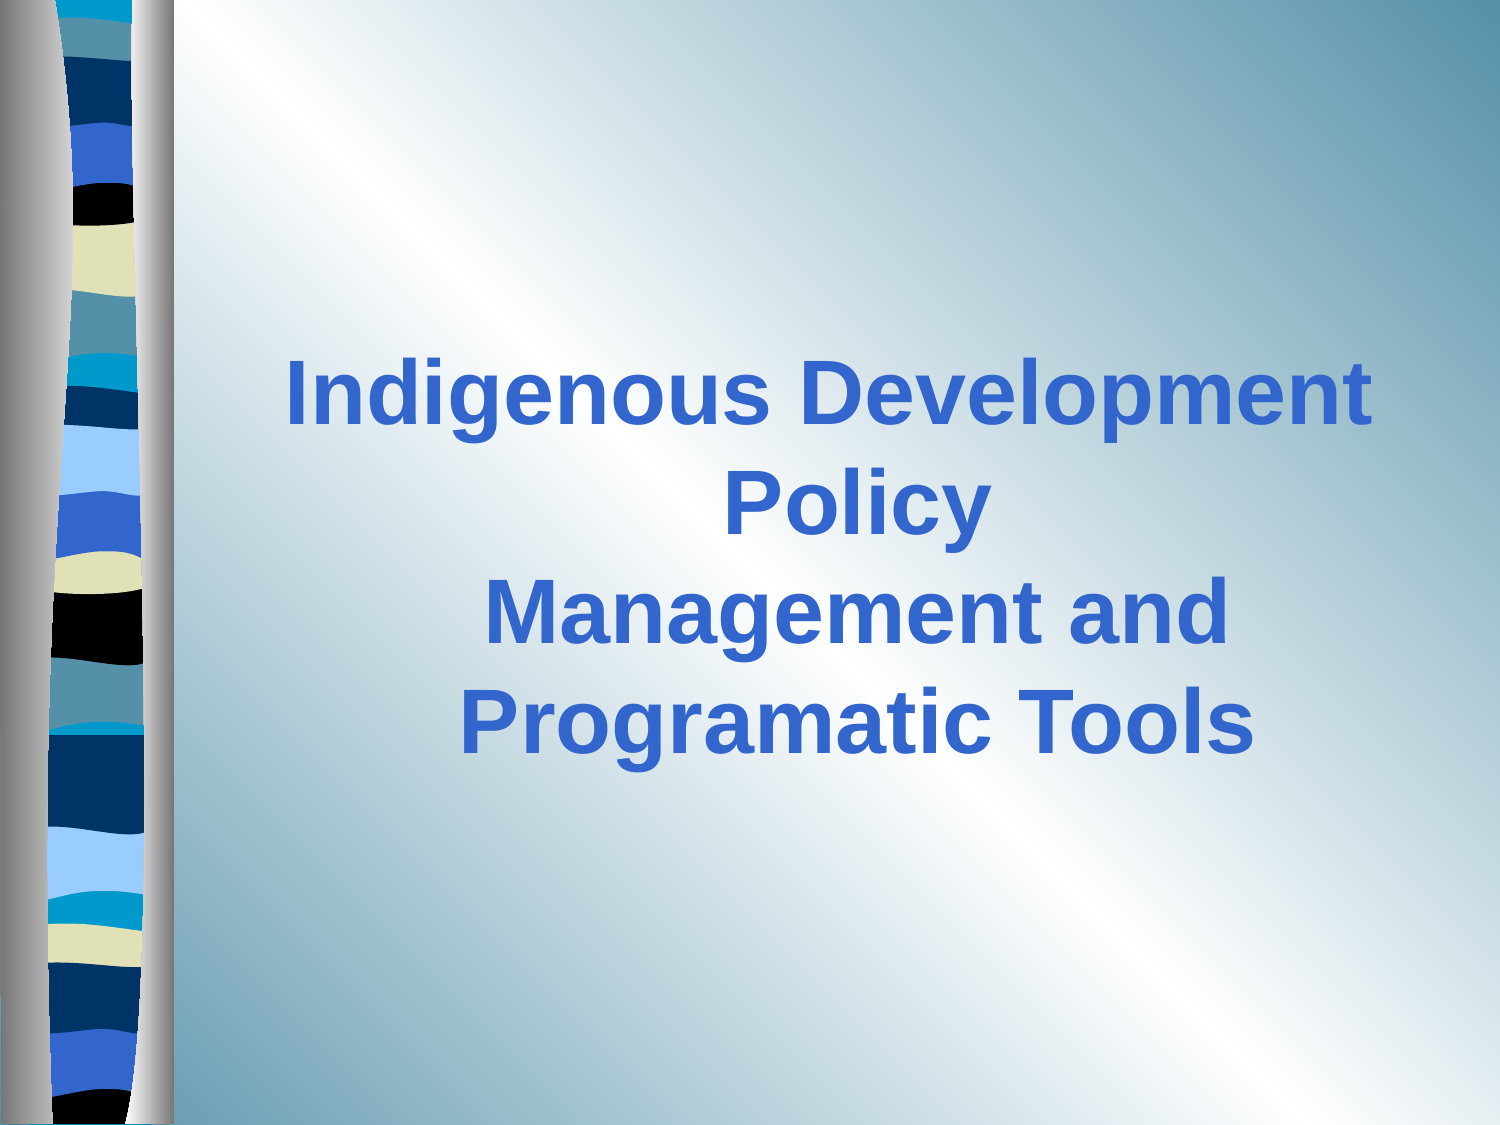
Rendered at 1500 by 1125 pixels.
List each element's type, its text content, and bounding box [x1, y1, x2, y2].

list Indigenous Development Policy Management and Programatic Tools [192, 324, 1468, 1001]
